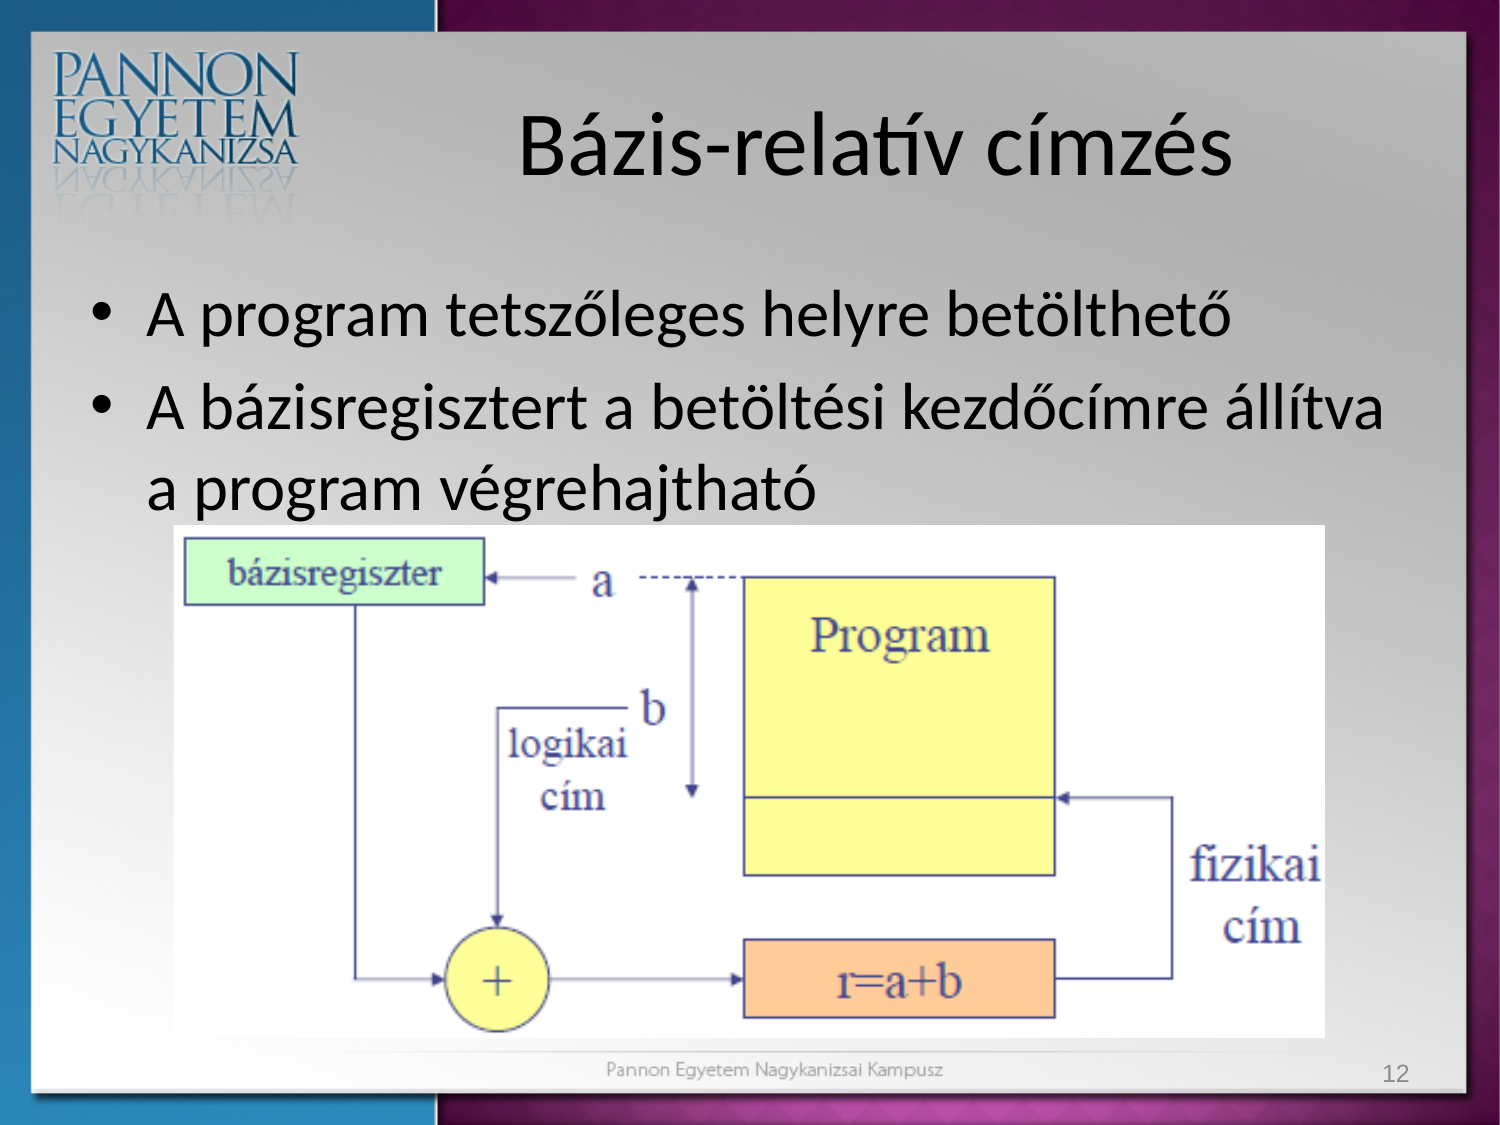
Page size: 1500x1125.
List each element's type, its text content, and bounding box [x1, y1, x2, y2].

slide_number 12 [1074, 1042, 1425, 1103]
picture [0, 0, 1500, 1125]
title Bázis-relatív címzés [328, 45, 1425, 233]
list A program tetszőleges helyre betölthető A bázisregisztert a betöltési kezdőcímre állítva a program végrehajtható [75, 262, 1425, 1038]
